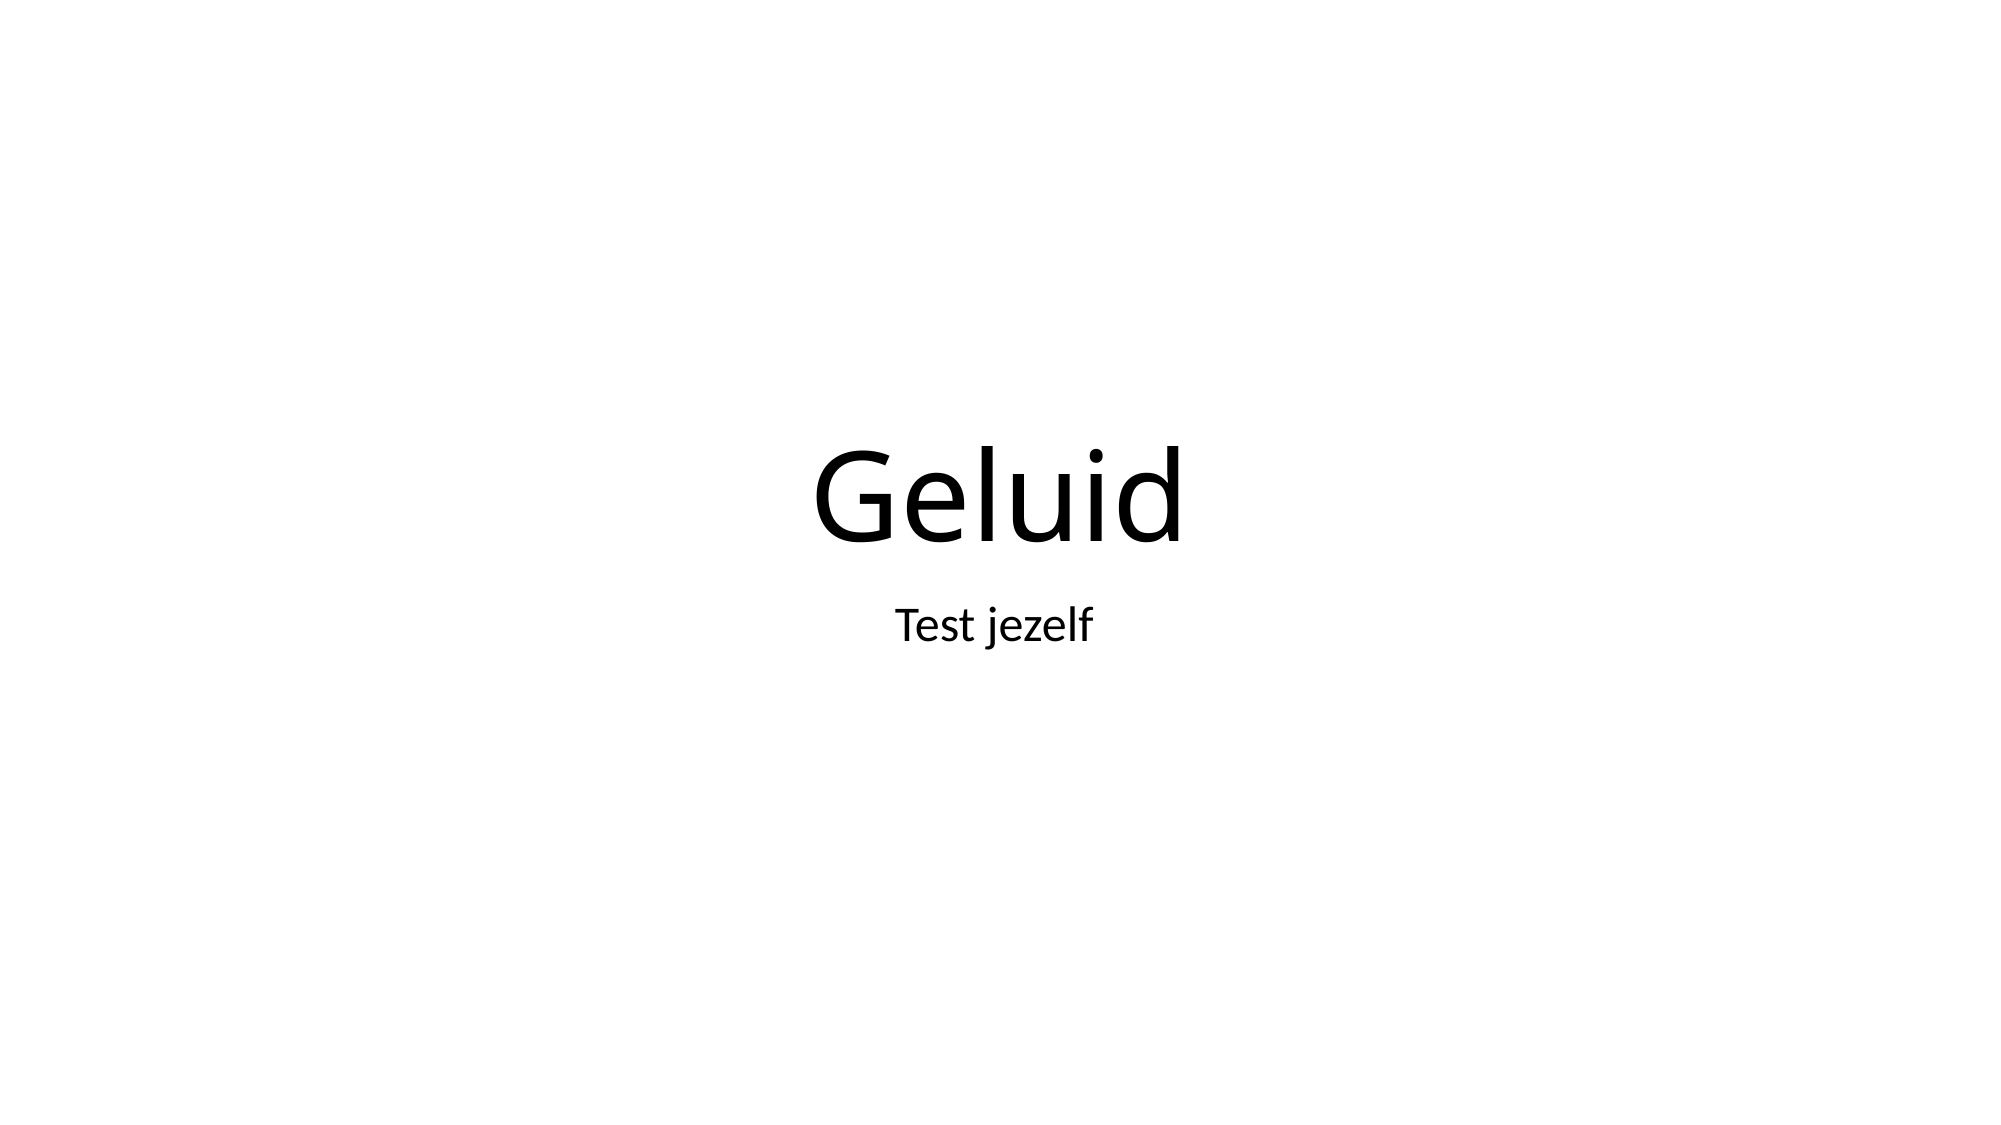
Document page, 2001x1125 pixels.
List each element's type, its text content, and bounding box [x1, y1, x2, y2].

subtitle Test jezelf [249, 590, 1750, 863]
title Geluid [249, 184, 1750, 576]
